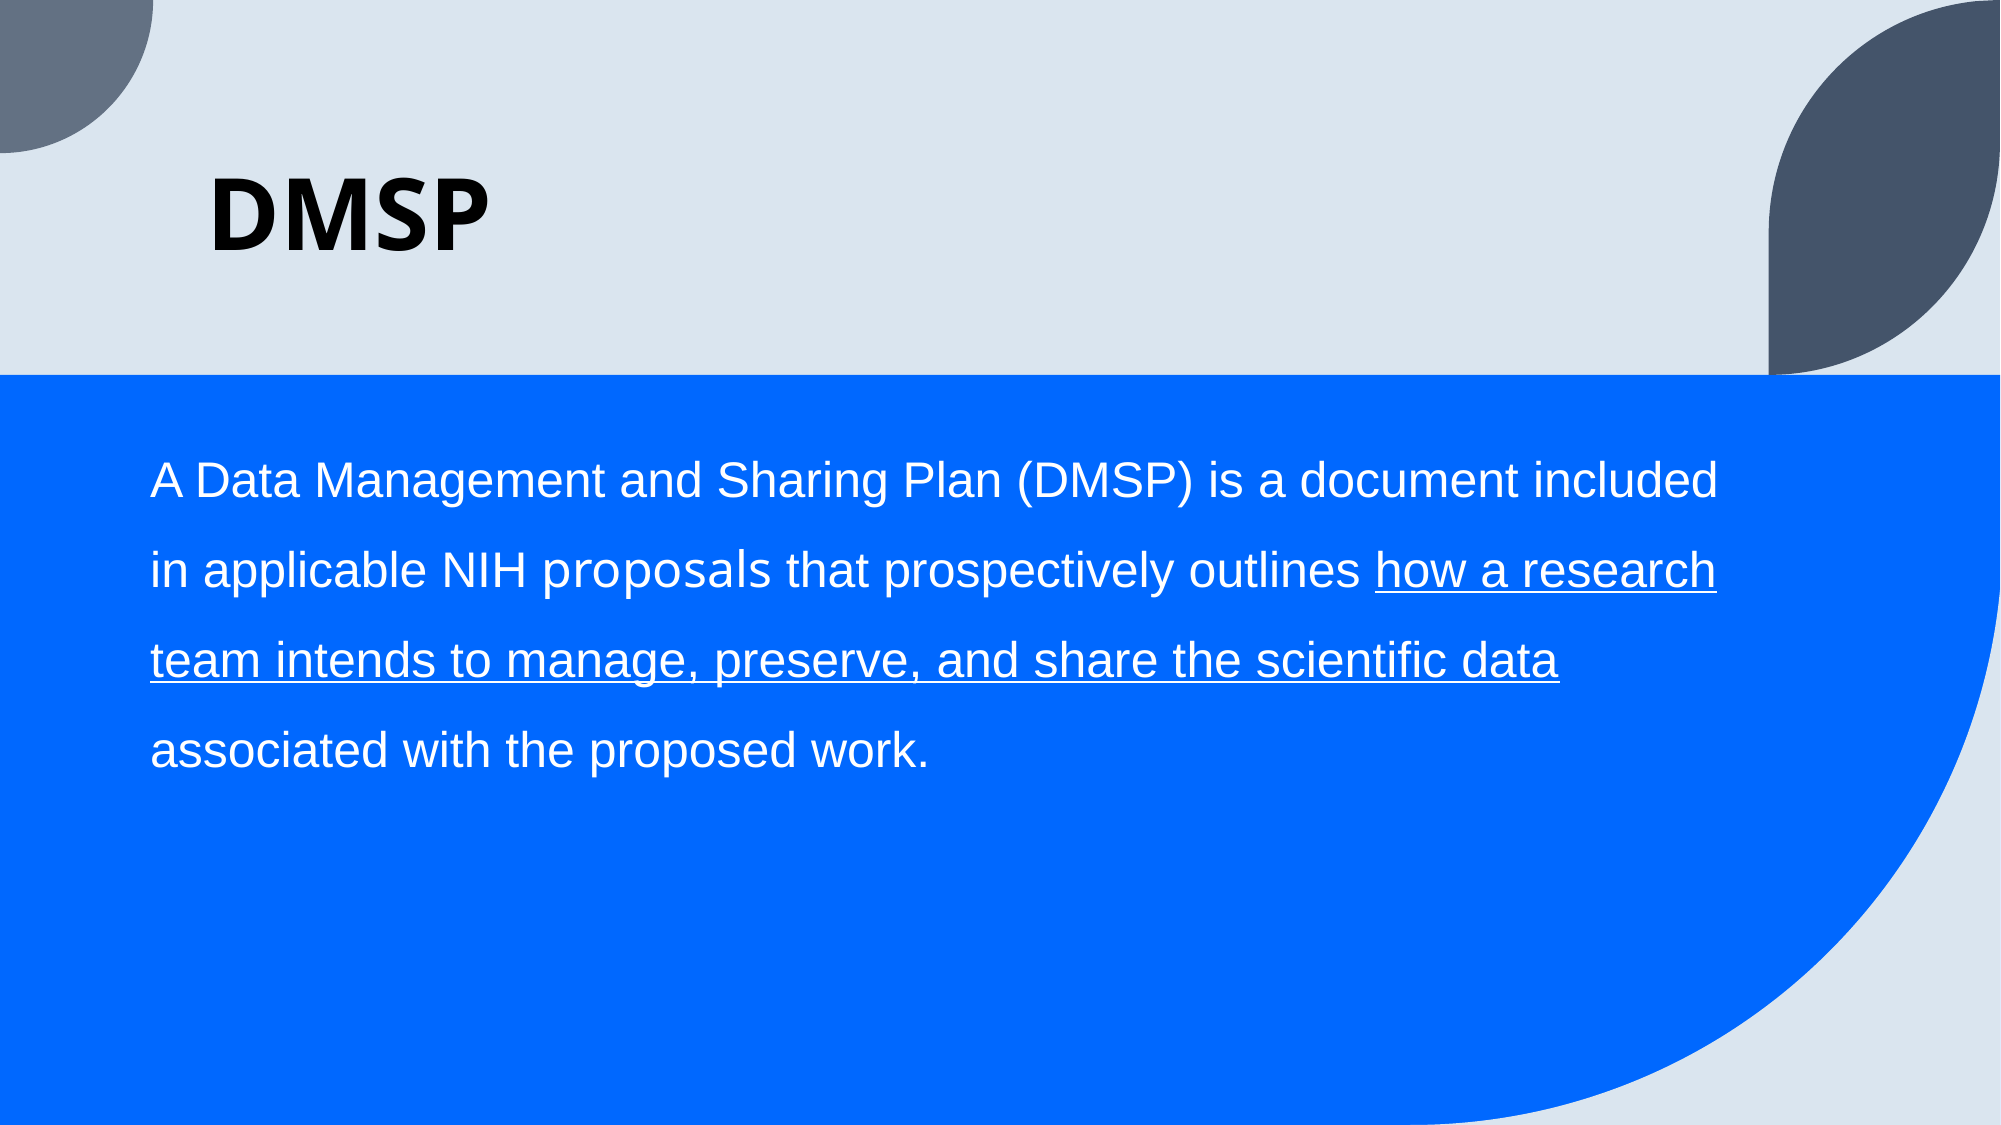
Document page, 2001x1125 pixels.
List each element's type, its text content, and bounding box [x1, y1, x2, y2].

title DMSP [191, 62, 1796, 280]
list A Data Management and Sharing Plan (DMSP) is a document included in applicable NIH proposals that prospectively outlines how a research team intends to manage, preserve, and share the scientific data associated with the proposed work. [135, 410, 1740, 975]
